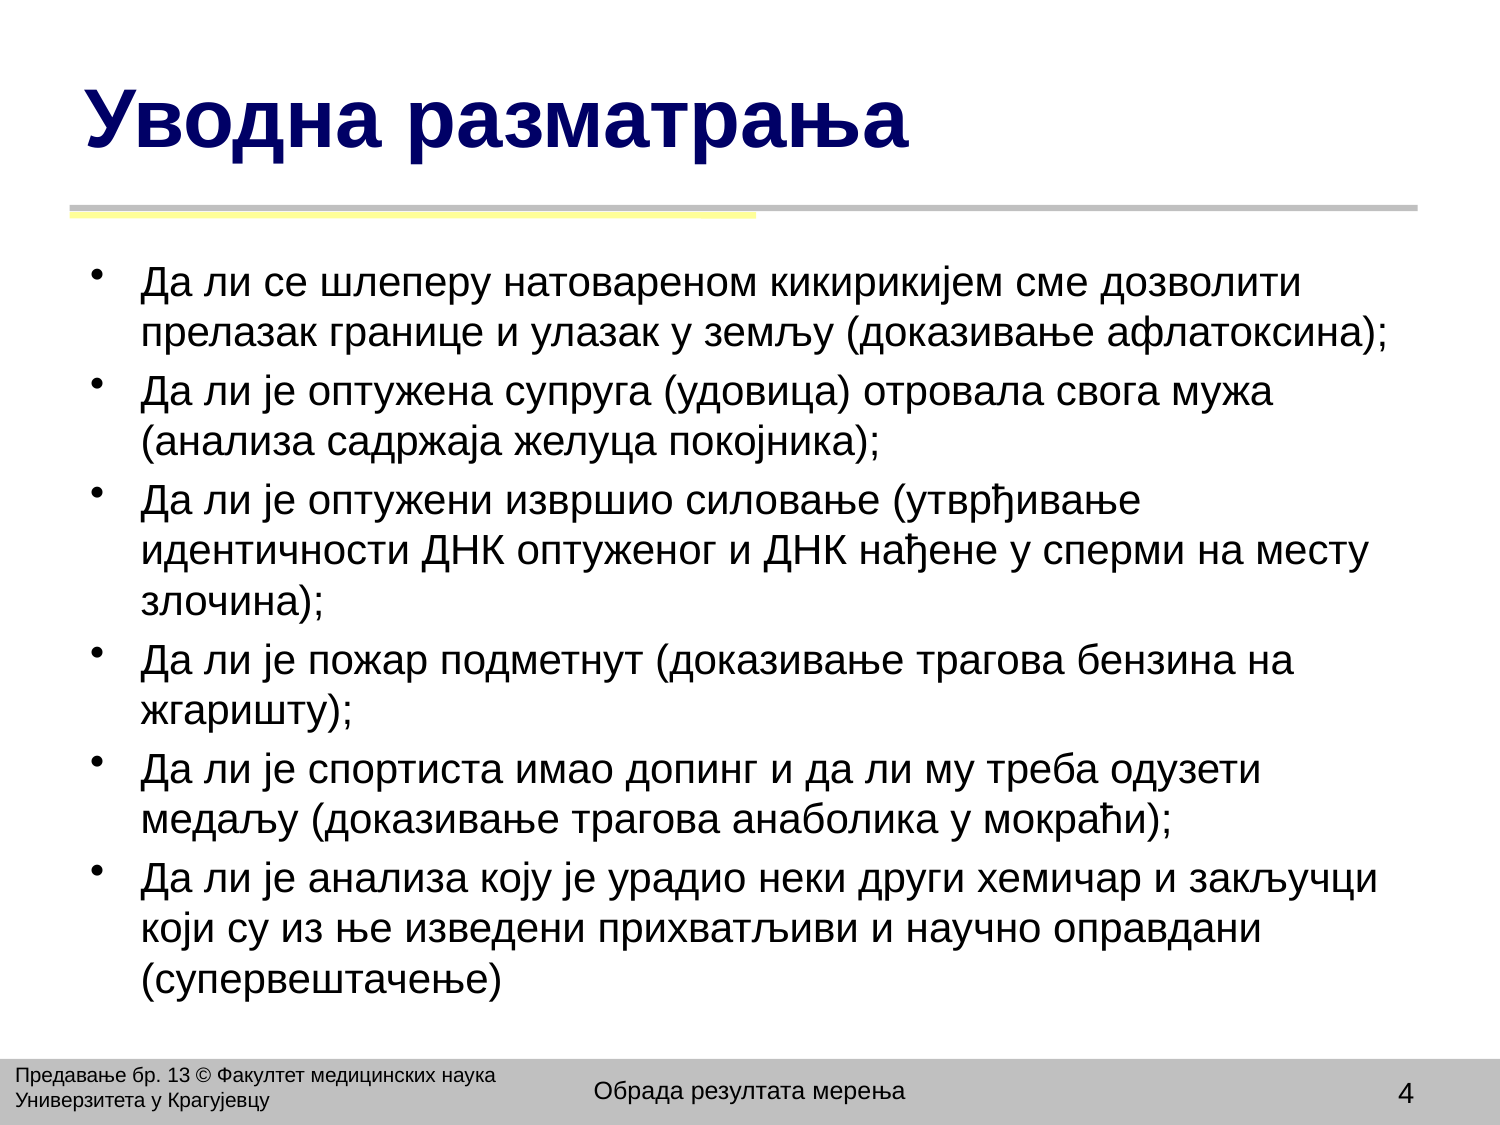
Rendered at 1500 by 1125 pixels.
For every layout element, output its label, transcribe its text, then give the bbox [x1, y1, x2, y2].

slide_number Предавање бр. 13 © Факултет медицинских наука Универзитета у Крагујевцу [0, 1053, 631, 1108]
footer Обрада резултата мерења [512, 1066, 988, 1125]
list Да ли се шлеперу натовареном кикирикијем сме дозволити прелазак границе и улазак у земљу (доказивање афлатоксина); Да ли је оптужена супруга (удовица) отровала свога мужа (анализа садржаја желуца покојника); Да ли је оптужени извршио силовање (утврђивање идентичности ДНК оптуженог и ДНК нађене у сперми на месту злочина); Да ли је пожар подметнут (доказивање трагова бензина на жгаришту); Да ли је спортиста имао допинг и да ли му треба одузети медаљу (доказивање трагова анаболика у мокраћи); Да ли је анализа коју је урадио неки други хемичар и закључци који су из ње изведени прихватљиви и научно оправдани (супервештачење) [74, 246, 1426, 1023]
slide_number 4 [1079, 1066, 1430, 1125]
title Уводна разматрања [69, 19, 1426, 208]
